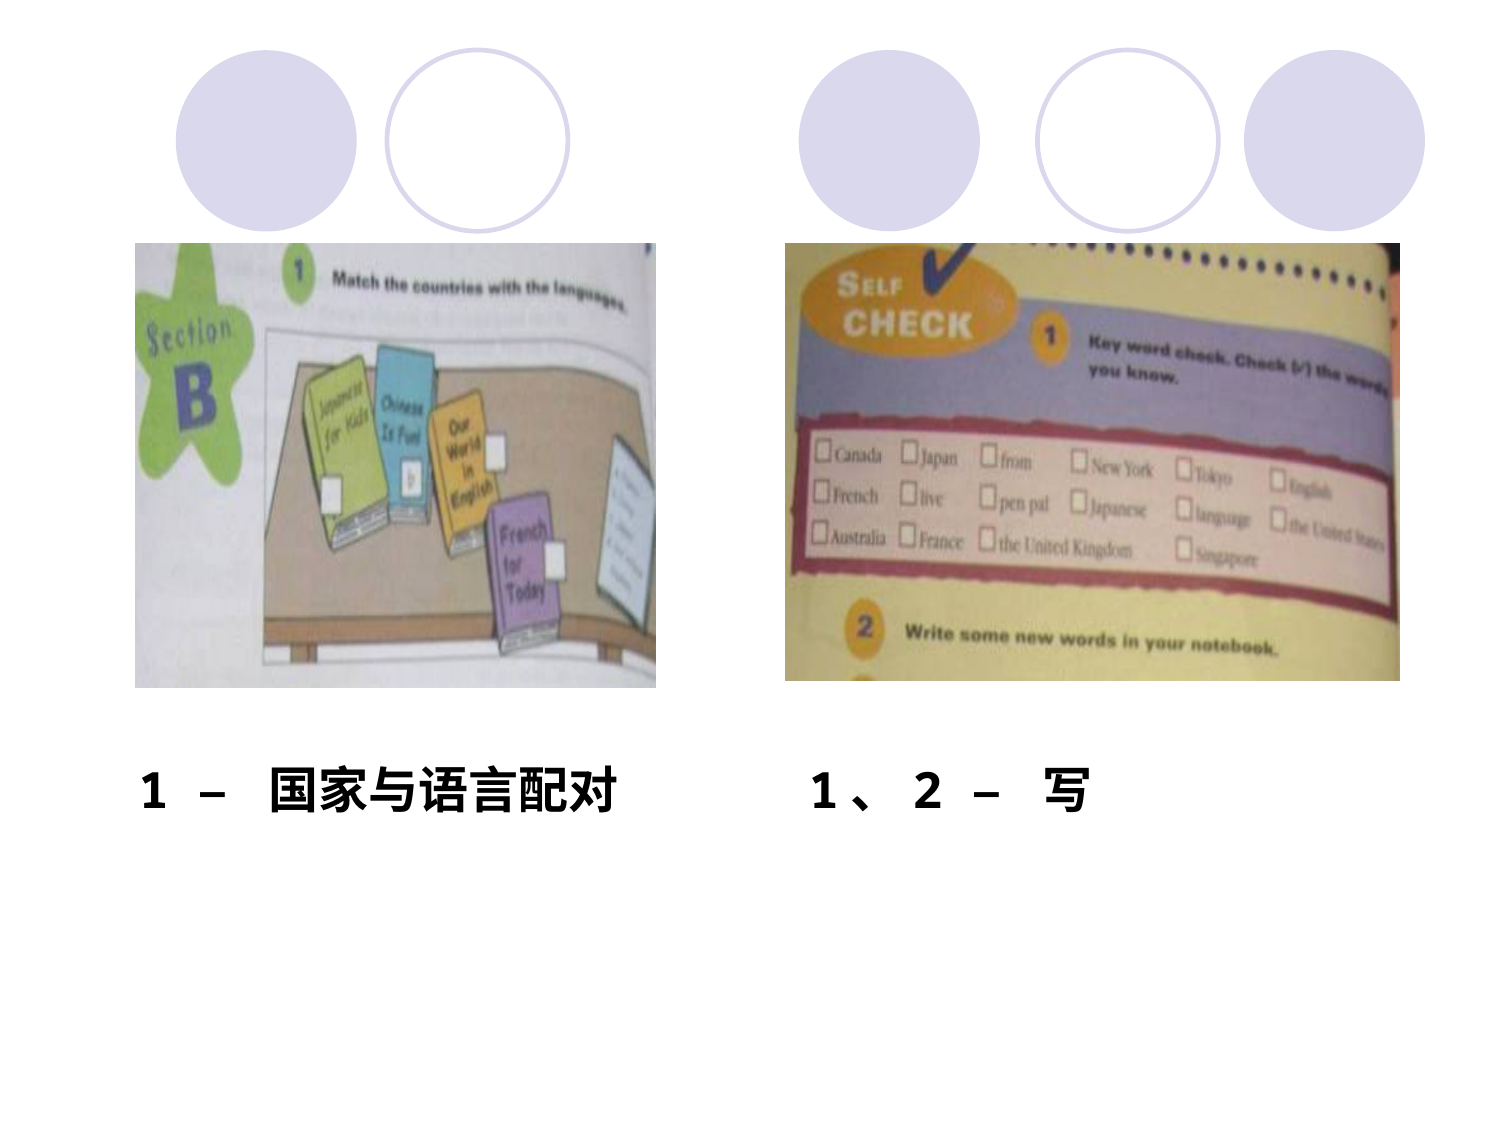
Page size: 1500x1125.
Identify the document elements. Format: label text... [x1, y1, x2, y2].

text_box 1、2 – 写 [793, 751, 1108, 827]
picture [135, 243, 656, 688]
text_box 1 – 国家与语言配对 [123, 751, 634, 827]
picture [785, 243, 1400, 681]
